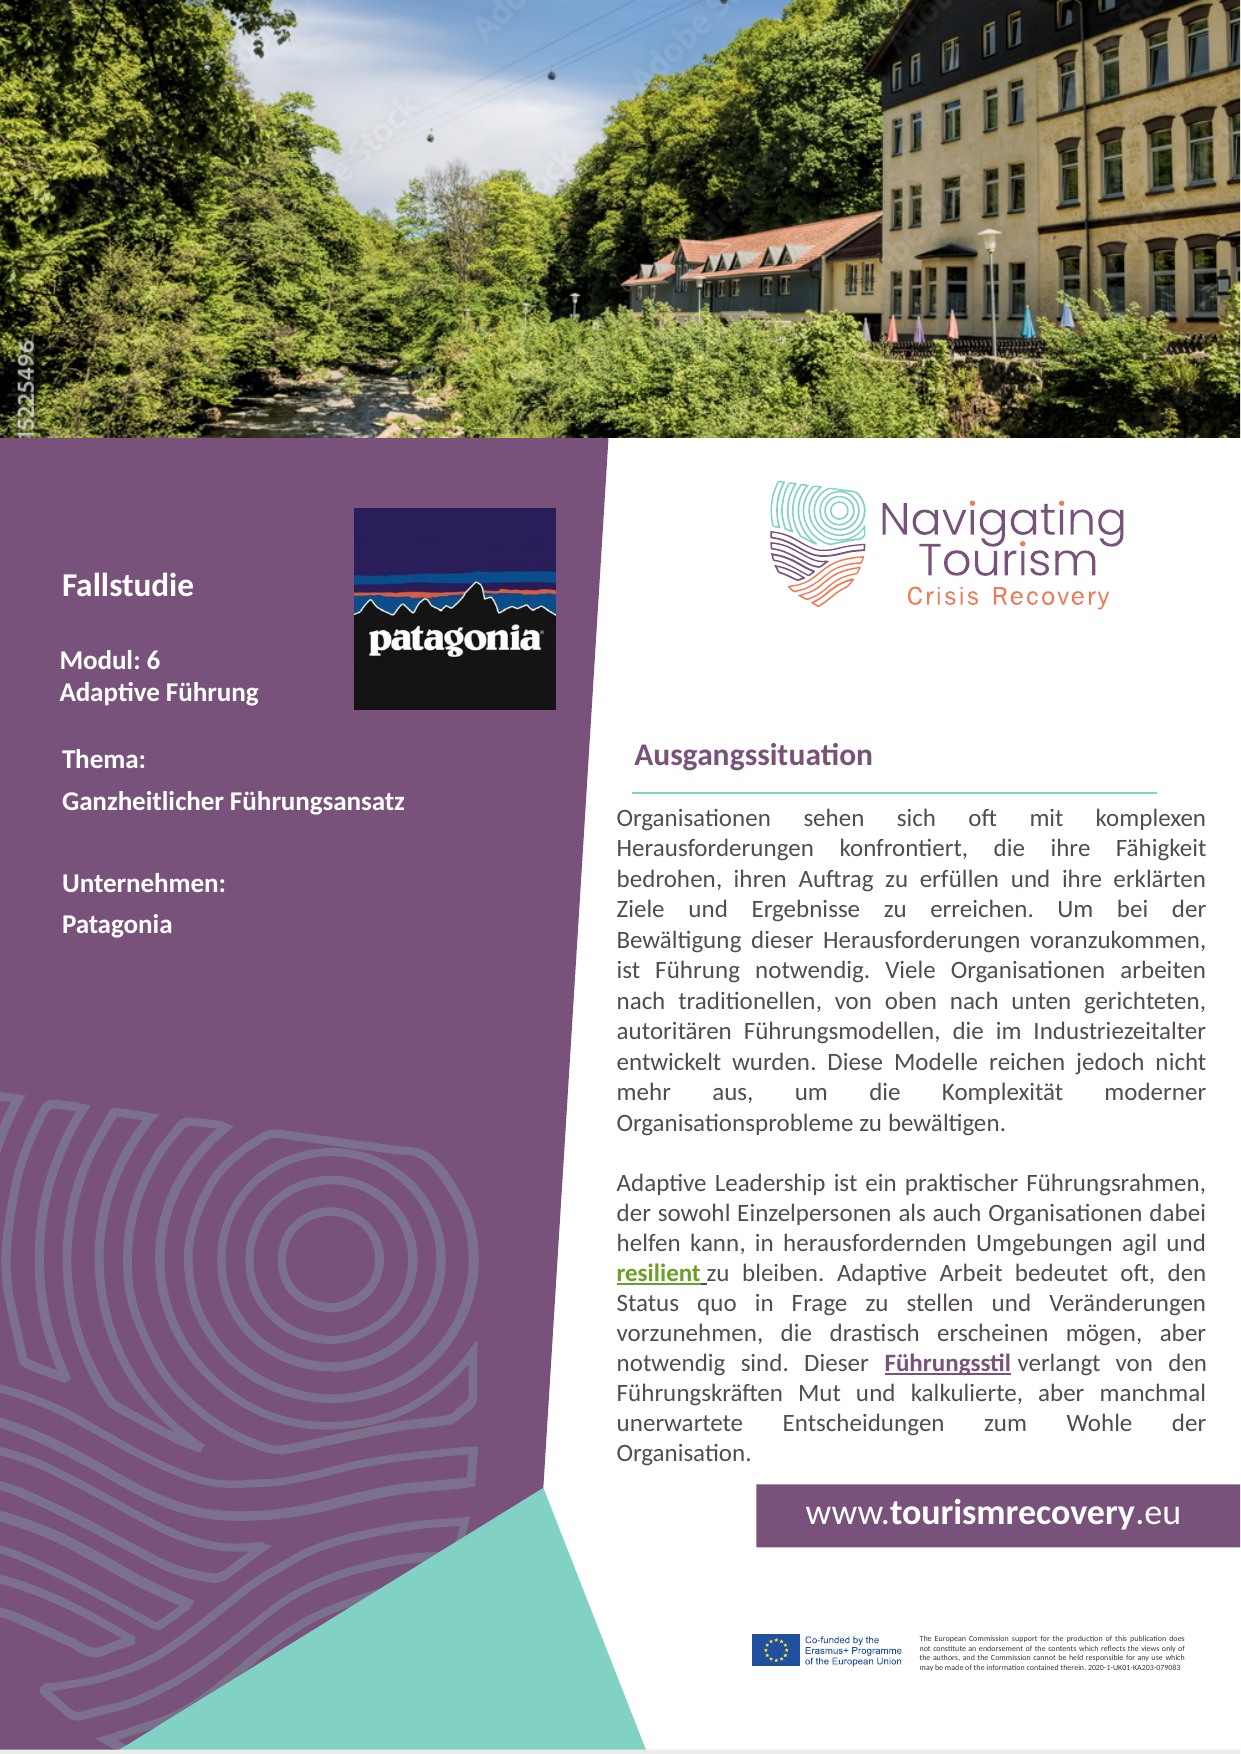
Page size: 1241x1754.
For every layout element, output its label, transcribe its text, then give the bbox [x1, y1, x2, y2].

list Thema: Ganzheitlicher Führungsansatz Unternehmen: Patagonia [47, 768, 535, 831]
picture [0, 0, 1241, 438]
text_box Modul: 6 Adaptive Führung [44, 661, 578, 724]
list Fallstudie [47, 547, 349, 610]
picture [354, 508, 556, 710]
text_box Organisationen sehen sich oft mit komplexen Herausforderungen konfrontiert, die ihre Fähigkeit bedrohen, ihren Auftrag zu erfüllen und ihre erklärten Ziele und Ergebnisse zu erreichen. Um bei der Bewältigung dieser Herausforderungen voranzukommen, ist Führung notwendig. Viele Organisationen arbeiten nach traditionellen, von oben nach unten gerichteten, autoritären Führungsmodellen, die im Industriezeitalter entwickelt wurden. Diese Modelle reichen jedoch nicht mehr aus, um die Komplexität moderner Organisationsprobleme zu bewältigen. Adaptive Leadership ist ein praktischer Führungsrahmen, der sowohl Einzelpersonen als auch Organisationen dabei helfen kann, in herausfordernden Umgebungen agil und resilient zu bleiben. Adaptive Arbeit bedeutet oft, den Status quo in Frage zu stellen und Veränderungen vorzunehmen, die drastisch erscheinen mögen, aber notwendig sind. Dieser Führungsstil verlangt von den Führungskräften Mut und kalkulierte, aber manchmal unerwartete Entscheidungen zum Wohle der Organisation. [601, 792, 1223, 1484]
list Ausgangssituation [619, 726, 1112, 792]
